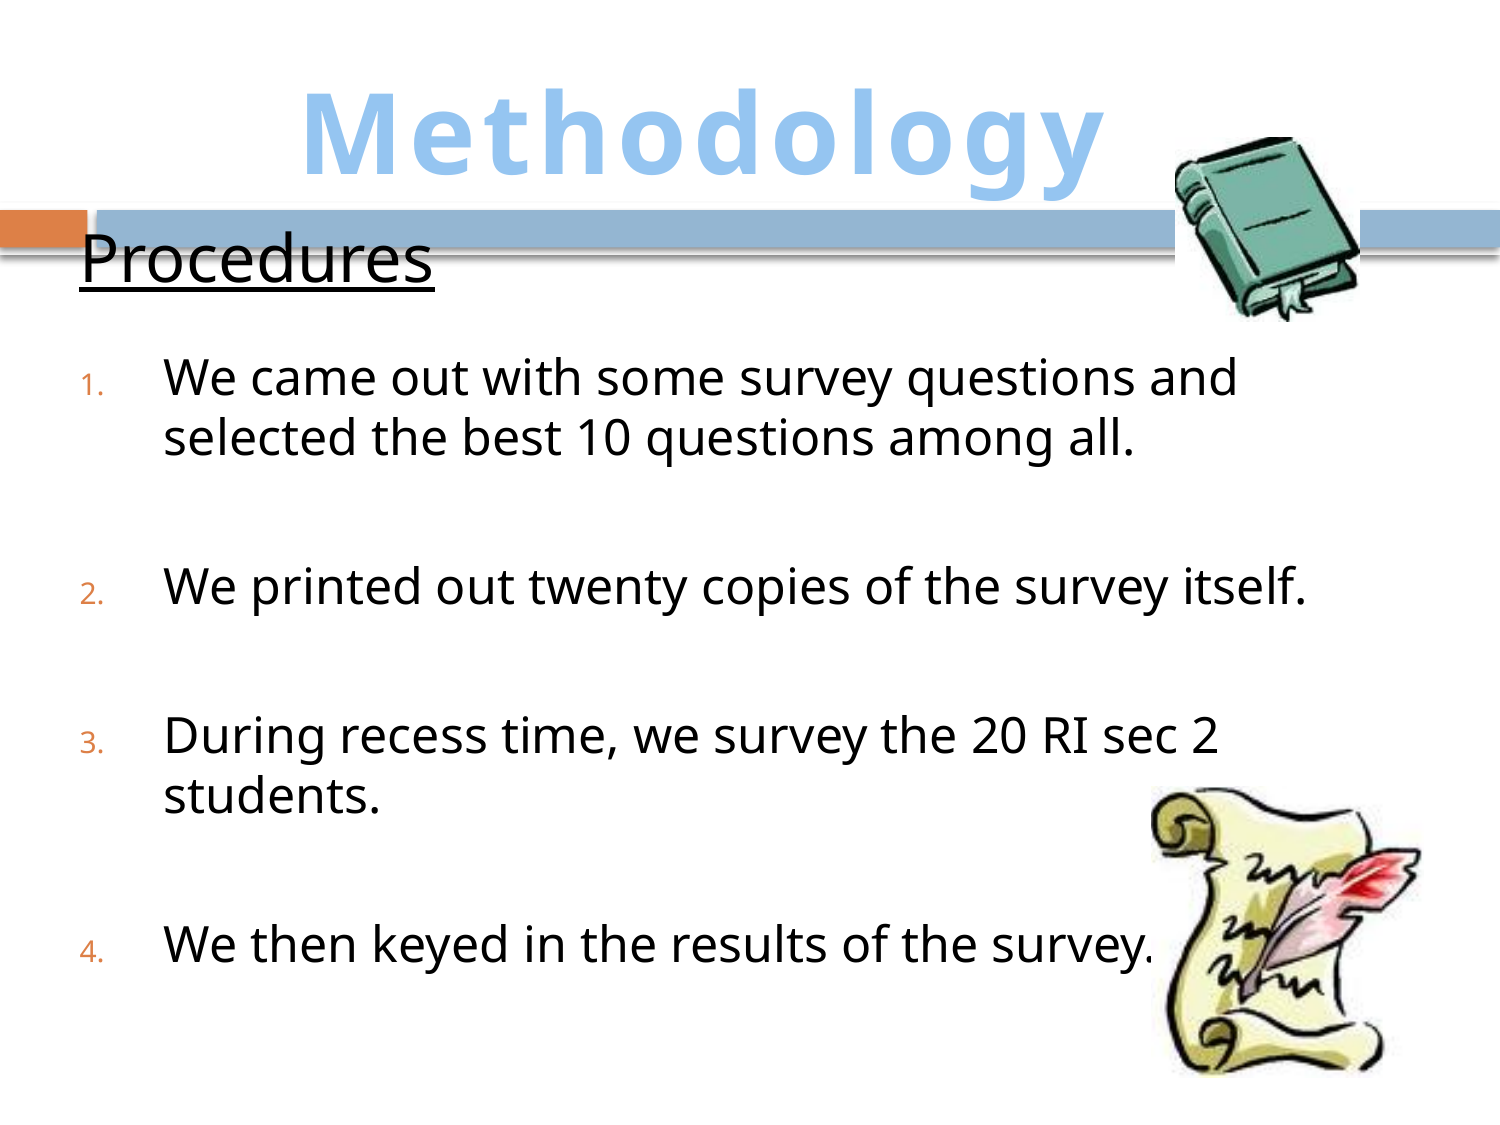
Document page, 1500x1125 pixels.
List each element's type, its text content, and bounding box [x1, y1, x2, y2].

list We came out with some survey questions and selected the best 10 questions among all. We printed out twenty copies of the survey itself. During recess time, we survey the 20 RI sec 2 students. We then keyed in the results of the survey. [64, 338, 1415, 1081]
picture [1174, 136, 1360, 322]
text_box Methodology [282, 54, 1121, 205]
text_box Procedures [64, 208, 460, 303]
picture [1151, 786, 1424, 1079]
